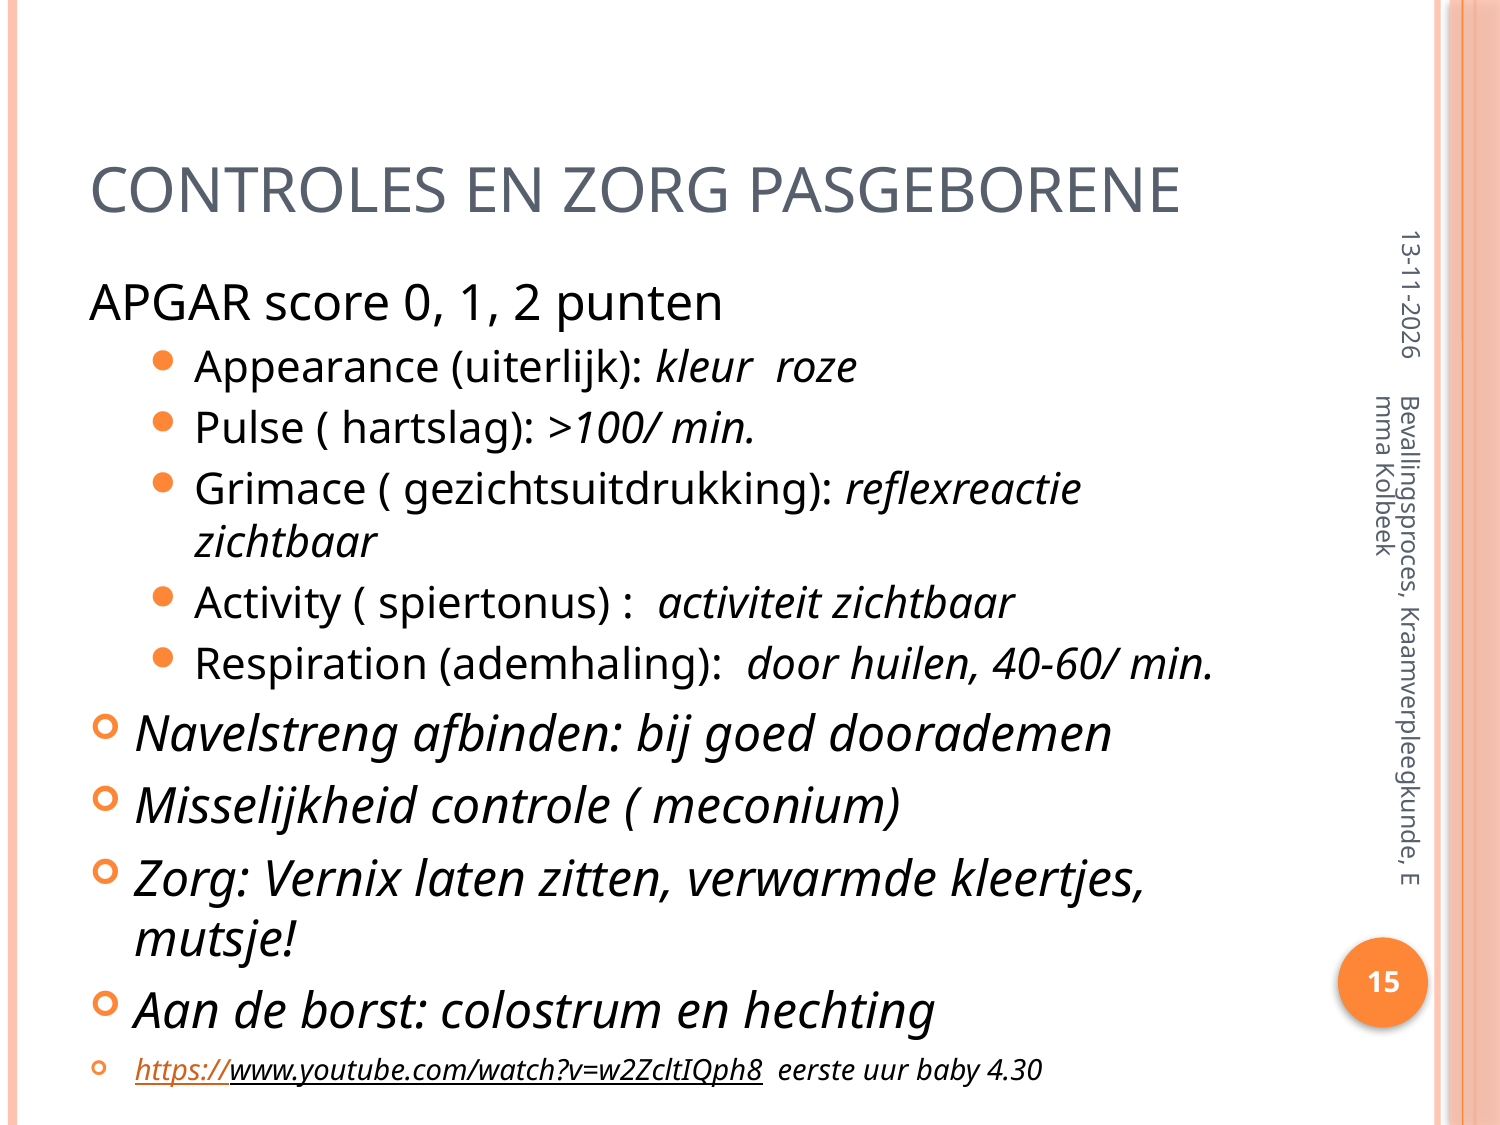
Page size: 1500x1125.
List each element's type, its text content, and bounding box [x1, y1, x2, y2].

footer Bevallingsproces, Kraamverpleegkunde, Emma Kolbeek [1379, 380, 1440, 906]
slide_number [1378, 43, 1442, 374]
slide_number 15 [1333, 940, 1434, 1027]
list APGAR score 0, 1, 2 punten Appearance (uiterlijk): kleur roze Pulse ( hartslag): >100/ min. Grimace ( gezichtsuitdrukking): reflexreactie zichtbaar Activity ( spiertonus) : activiteit zichtbaar Respiration (ademhaling): door huilen, 40-60/ min. Navelstreng afbinden: bij goed doorademen Misselijkheid controle ( meconium) Zorg: Vernix laten zitten, verwarmde kleertjes, mutsje! Aan de borst: colostrum en hechting https://www.youtube.com/watch?v=w2ZcltIQph8 eerste uur baby 4.30 [75, 262, 1300, 1125]
title Controles en zorg pasgeborene [75, 45, 1300, 233]
